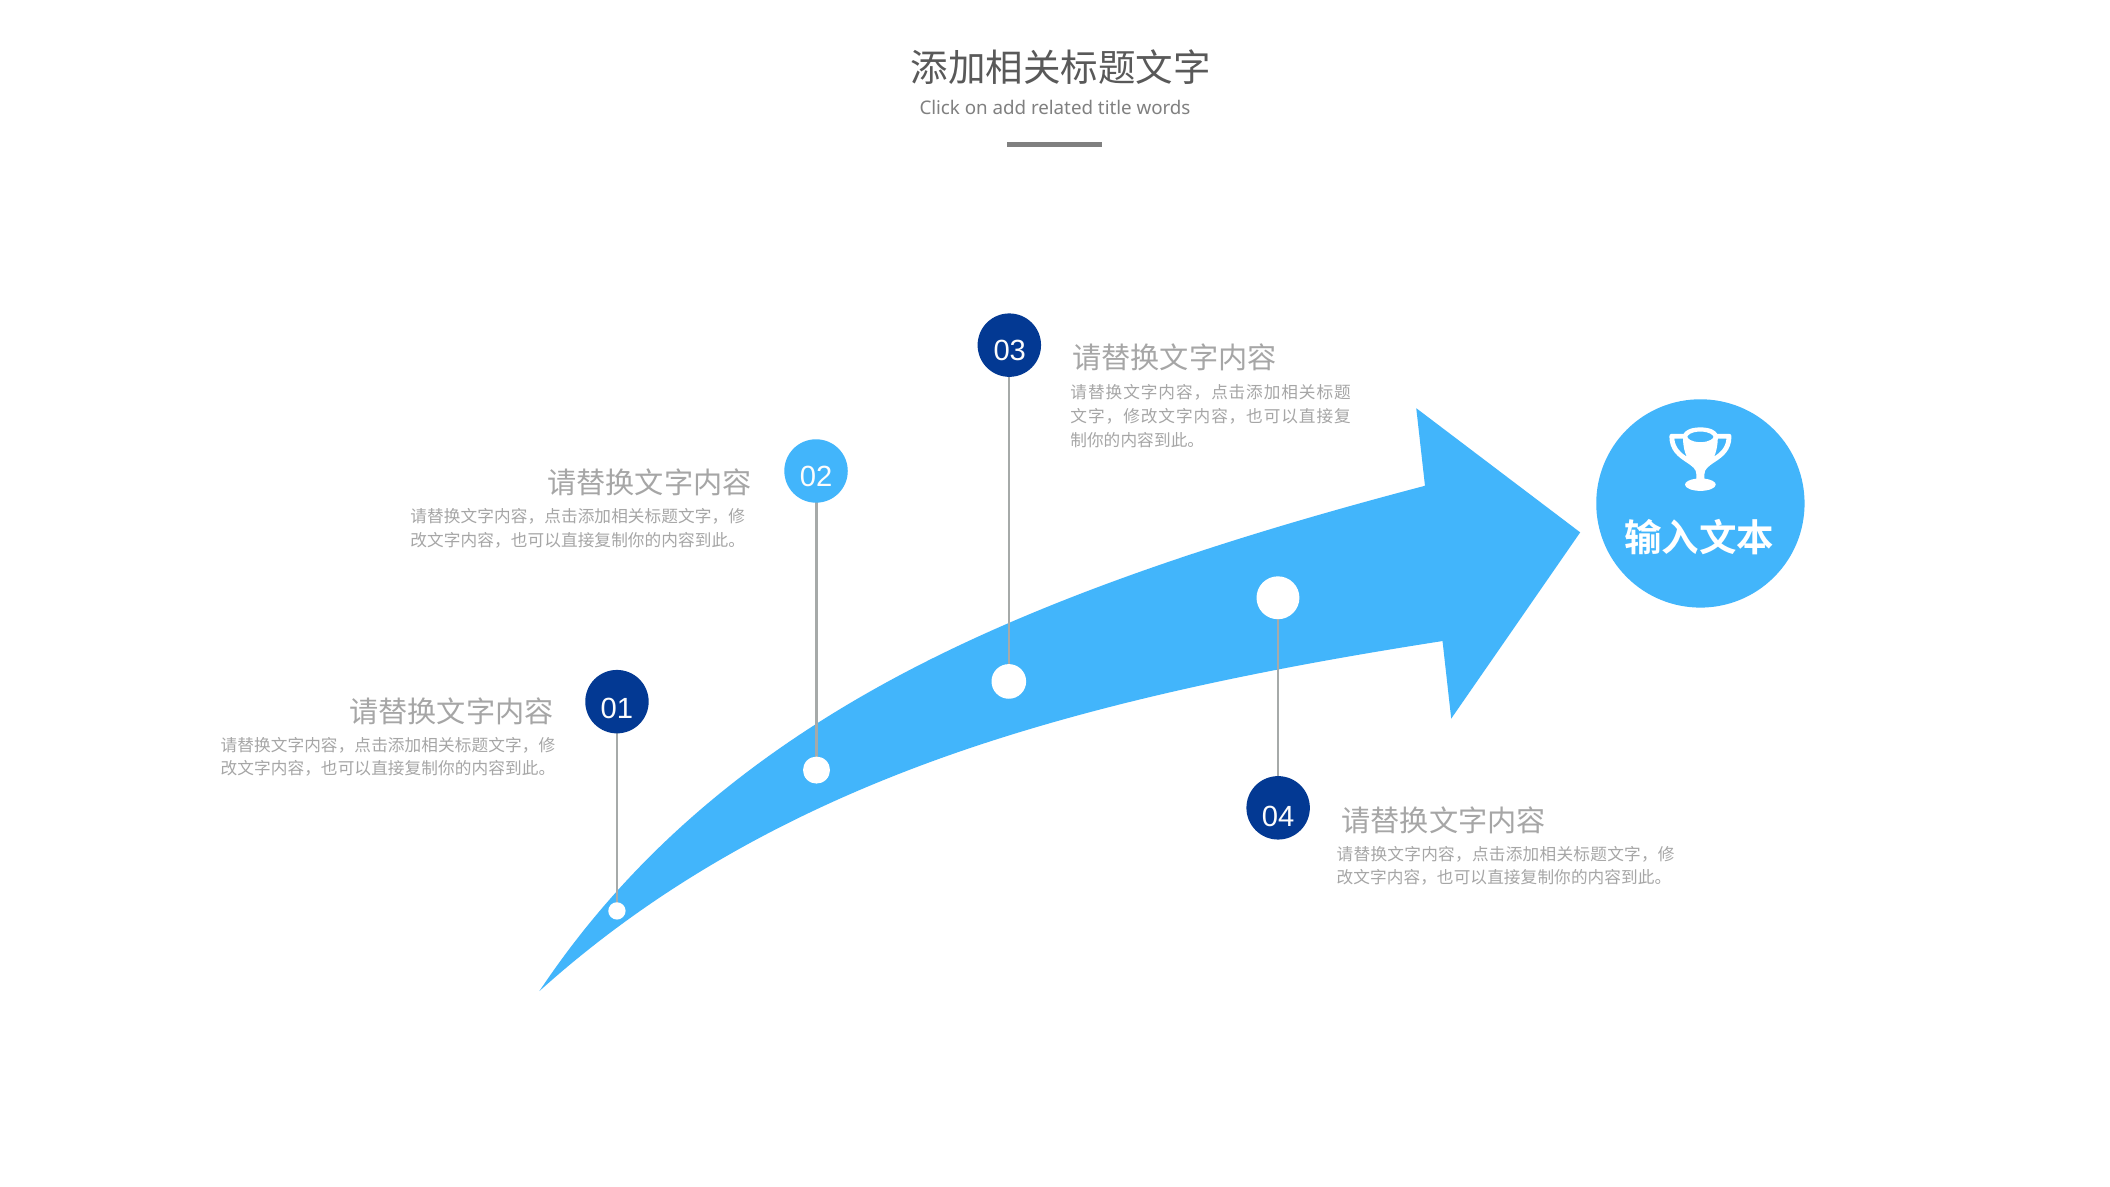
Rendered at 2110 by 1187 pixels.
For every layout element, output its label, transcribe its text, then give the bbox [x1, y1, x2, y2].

text_box 请替换文字内容 [1341, 795, 1562, 838]
text_box 请替换文字内容，点击添加相关标题文字，修改文字内容，也可以直接复制你的内容到此。 [1070, 378, 1352, 451]
text_box [1669, 427, 1732, 491]
text_box [803, 756, 831, 784]
text_box 添加相关标题文字 [877, 37, 1245, 95]
text_box Click on add related title words [877, 89, 1232, 124]
text_box 请替换文字内容，点击添加相关标题文字，修改文字内容，也可以直接复制你的内容到此。 [216, 730, 556, 779]
text_box [608, 902, 626, 920]
text_box [1596, 399, 1805, 608]
text_box [977, 313, 1042, 377]
text_box [539, 408, 1581, 992]
text_box [1256, 576, 1300, 620]
text_box 04 [1258, 787, 1298, 835]
text_box 01 [597, 680, 637, 727]
text_box 请替换文字内容 [494, 457, 752, 500]
text_box 输入文本 [1622, 499, 1776, 561]
text_box 02 [796, 447, 836, 495]
text_box [585, 669, 649, 734]
text_box 请替换文字内容 [1072, 332, 1293, 375]
text_box 请替换文字内容 [315, 686, 554, 729]
text_box 03 [990, 321, 1030, 369]
text_box [991, 664, 1027, 699]
text_box [784, 439, 848, 503]
text_box [1246, 776, 1310, 833]
text_box 请替换文字内容，点击添加相关标题文字，修改文字内容，也可以直接复制你的内容到此。 [406, 501, 746, 550]
text_box [1261, 835, 1295, 840]
text_box 请替换文字内容，点击添加相关标题文字，修改文字内容，也可以直接复制你的内容到此。 [1336, 839, 1676, 888]
